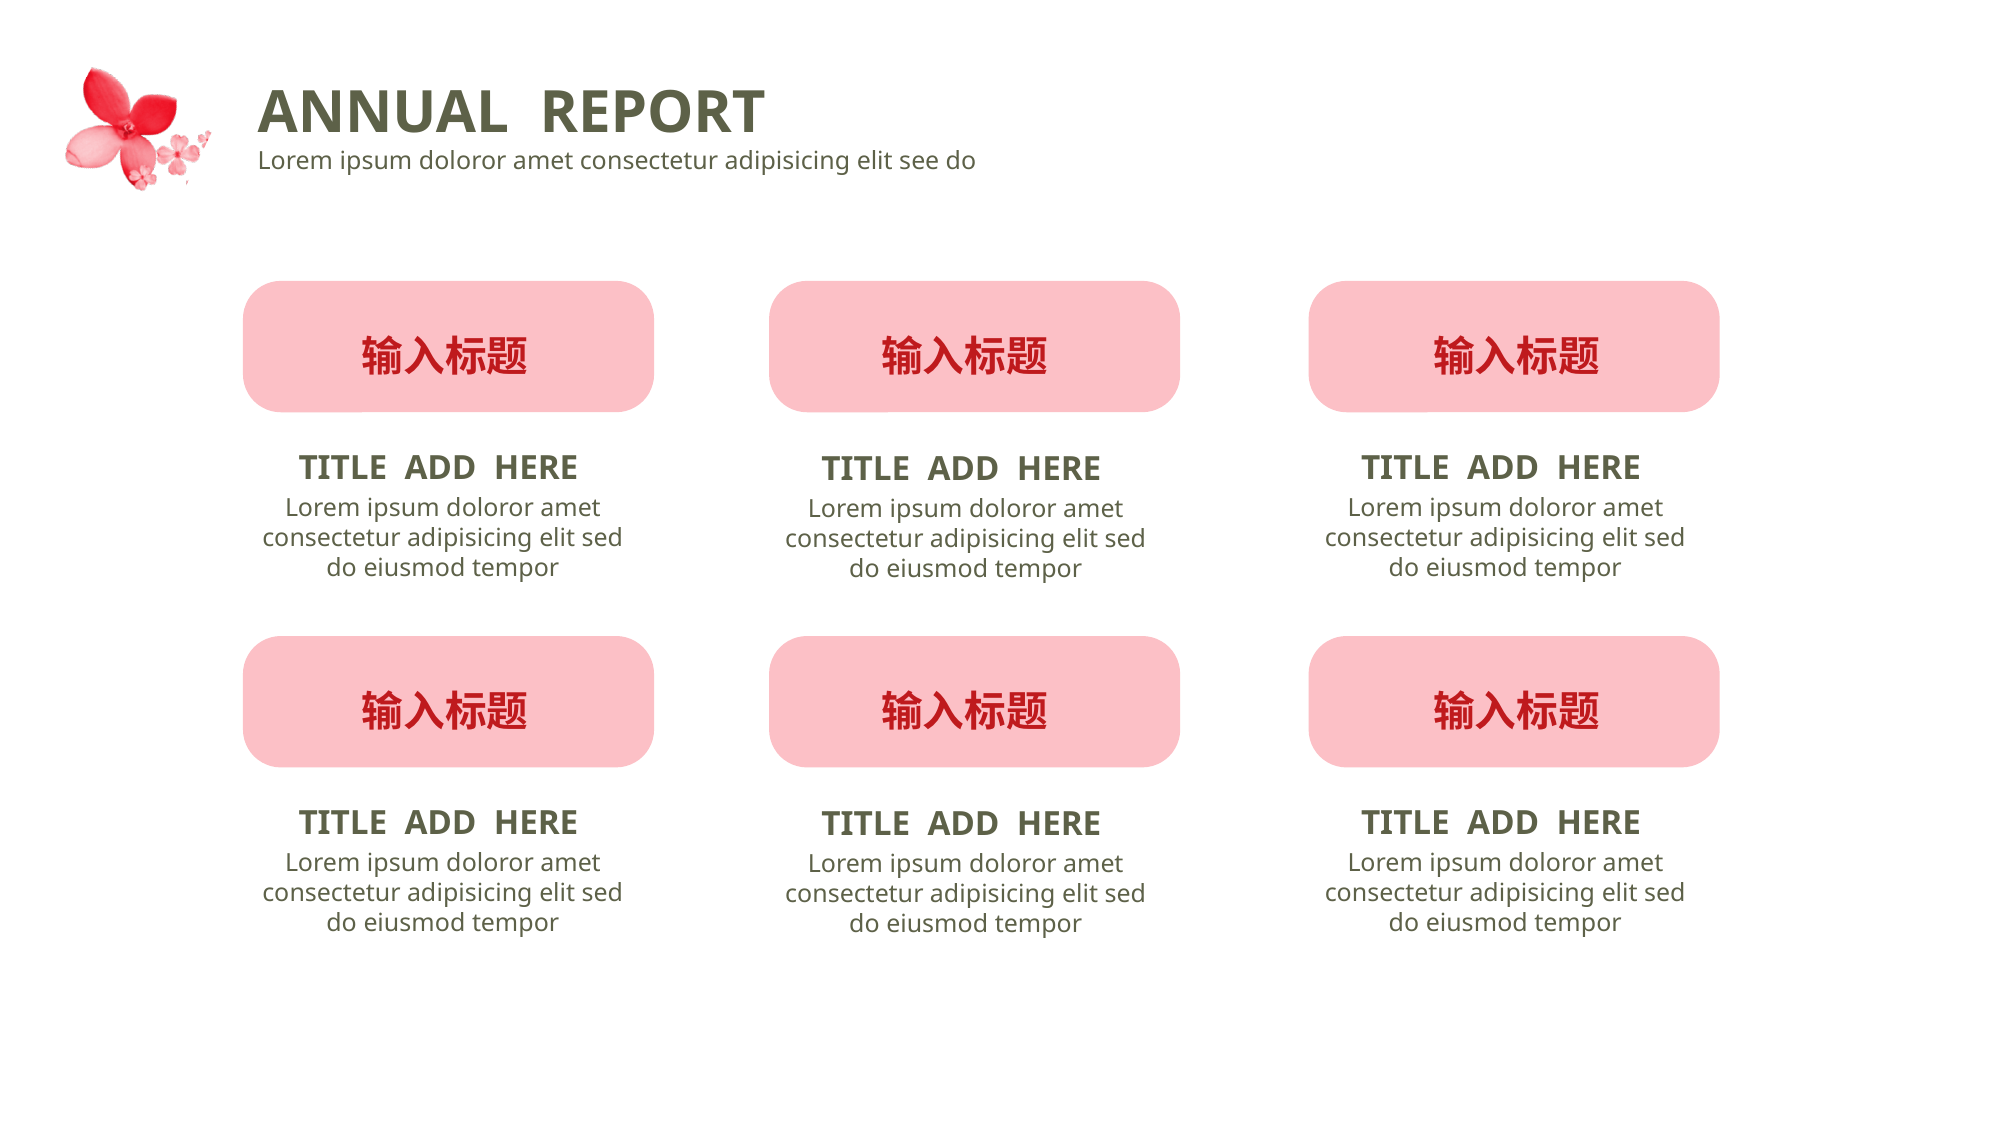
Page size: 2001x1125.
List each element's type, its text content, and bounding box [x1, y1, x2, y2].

text_box Lorem ipsum doloror amet consectetur adipisicing elit sed do eiusmod tempor [1308, 494, 1703, 589]
text_box 输入标题 [346, 677, 547, 742]
text_box 输入标题 [346, 321, 547, 387]
text_box 输入标题 [1418, 321, 1619, 387]
text_box TITLE ADD HERE [246, 793, 640, 849]
text_box [768, 634, 1182, 769]
text_box TITLE ADD HERE [1308, 438, 1703, 494]
text_box ANNUAL REPORT [243, 67, 874, 152]
text_box TITLE ADD HERE [769, 439, 1163, 495]
text_box Lorem ipsum doloror amet consectetur adipisicing elit sed do eiusmod tempor [246, 849, 640, 945]
picture [43, 47, 225, 228]
text_box Lorem ipsum doloror amet consectetur adipisicing elit see do [242, 137, 1259, 182]
text_box [241, 634, 656, 769]
text_box [241, 279, 656, 414]
text_box TITLE ADD HERE [246, 438, 640, 494]
text_box Lorem ipsum doloror amet consectetur adipisicing elit sed do eiusmod tempor [769, 495, 1163, 590]
text_box TITLE ADD HERE [1308, 793, 1703, 849]
text_box 输入标题 [866, 321, 1067, 387]
text_box Lorem ipsum doloror amet consectetur adipisicing elit sed do eiusmod tempor [769, 850, 1163, 946]
text_box 输入标题 [866, 677, 1067, 742]
text_box [1307, 279, 1721, 414]
text_box 输入标题 [1418, 677, 1619, 742]
text_box [768, 279, 1182, 414]
text_box Lorem ipsum doloror amet consectetur adipisicing elit sed do eiusmod tempor [1308, 849, 1703, 945]
text_box [1307, 634, 1721, 769]
text_box TITLE ADD HERE [769, 794, 1163, 850]
text_box Lorem ipsum doloror amet consectetur adipisicing elit sed do eiusmod tempor [246, 494, 640, 589]
